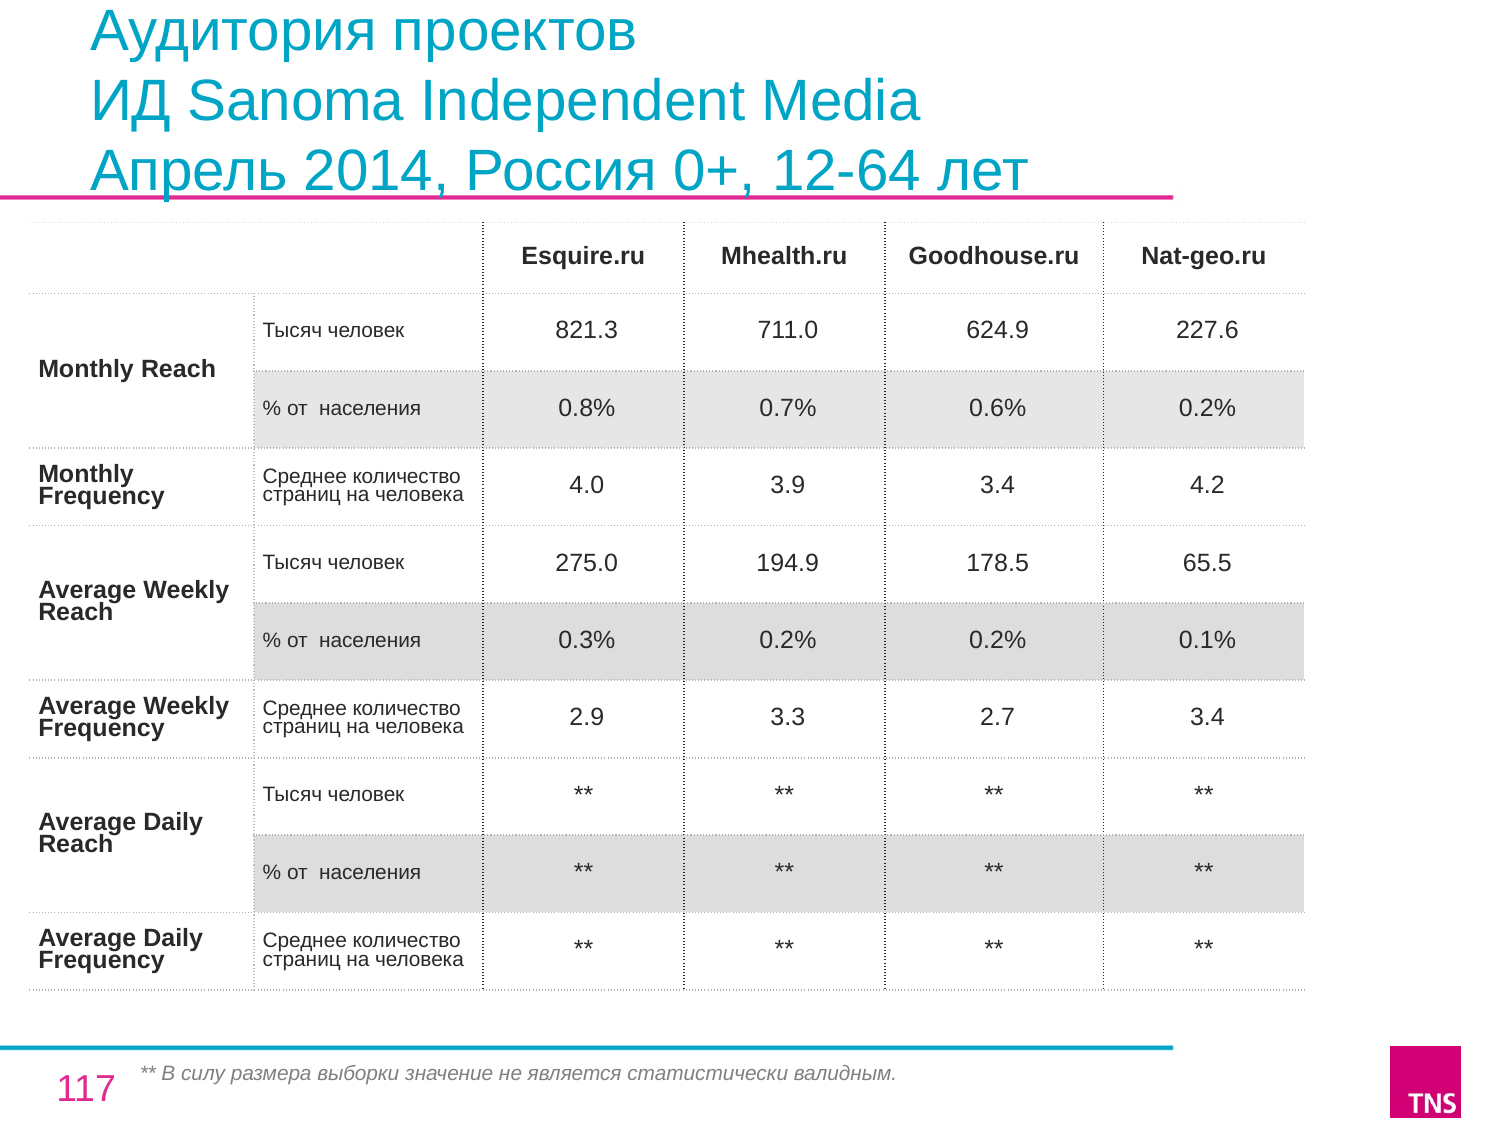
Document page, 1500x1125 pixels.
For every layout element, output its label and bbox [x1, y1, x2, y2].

table_cell [29, 294, 1304, 990]
title [74, 8, 1476, 187]
text_box [124, 1052, 1463, 1092]
table_header [29, 223, 1304, 294]
slide_number [40, 1055, 392, 1125]
picture [0, 0, 1500, 1125]
